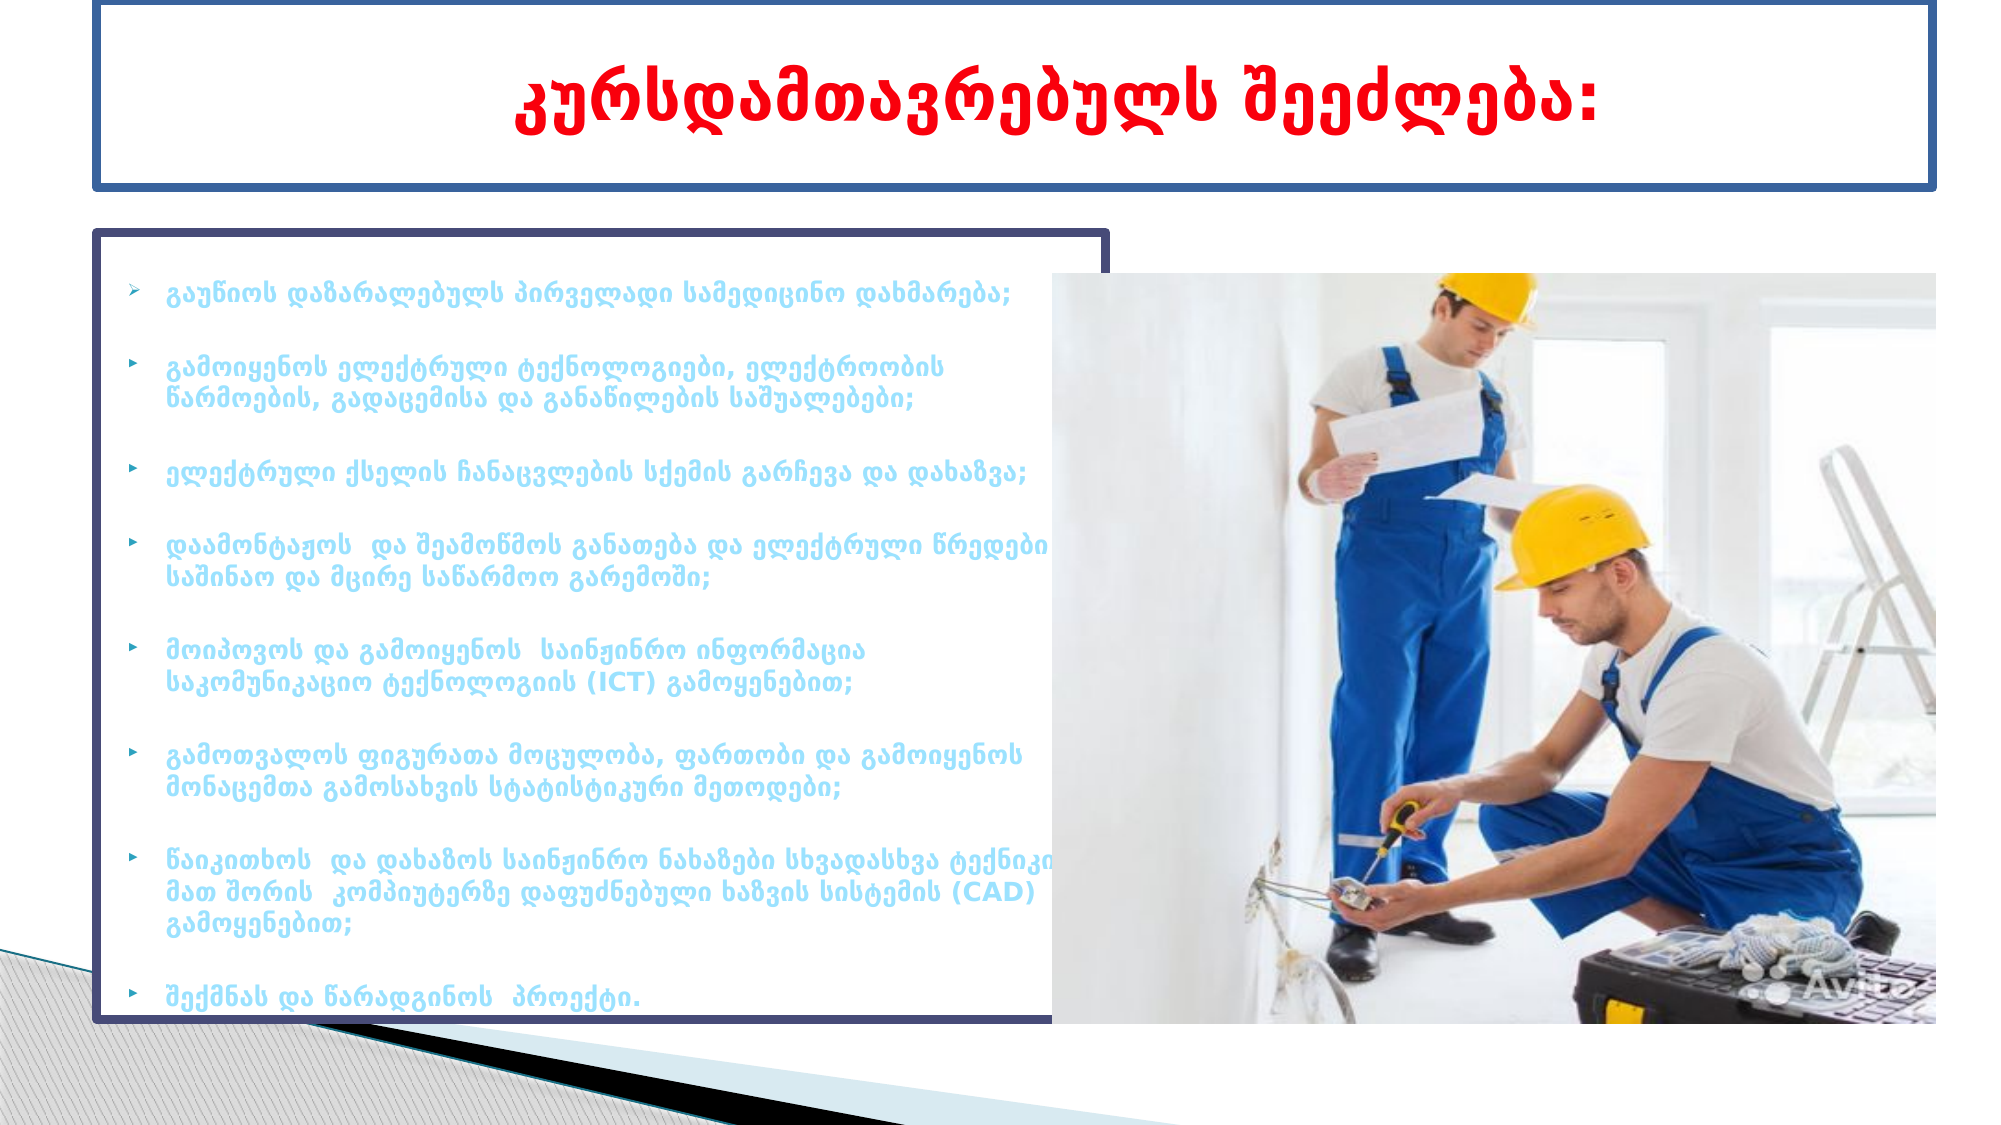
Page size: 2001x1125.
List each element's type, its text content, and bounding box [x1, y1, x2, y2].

list გაუწიოს დაზარალებულს პირველადი სამედიცინო დახმარება; გამოიყენოს ელექტრული ტექნოლოგიები, ელექტროობის წარმოების, გადაცემისა და განაწილების საშუალებები; ელექტრული ქსელის ჩანაცვლების სქემის გარჩევა და დახაზვა; დაამონტაჟოს და შეამოწმოს განათება და ელექტრული წრედები საშინაო და მცირე საწარმოო გარემოში; მოიპოვოს და გამოიყენოს საინჟინრო ინფორმაცია საკომუნიკაციო ტექნოლოგიის (ICT) გამოყენებით; გამოთვალოს ფიგურათა მოცულობა, ფართობი და გამოიყენოს მონაცემთა გამოსახვის სტატისტიკური მეთოდები; წაიკითხოს და დახაზოს საინჟინრო ნახაზები სხვადასხვა ტექნიკის, მათ შორის კომპიუტერზე დაფუძნებული ხაზვის სისტემის (CAD) გამოყენებით; შექმნას და წარადგინოს პროექტი. [92, 228, 1110, 1024]
picture [1052, 272, 1936, 1024]
title კურსდამთავრებულს შეეძლება: [92, 0, 1937, 192]
